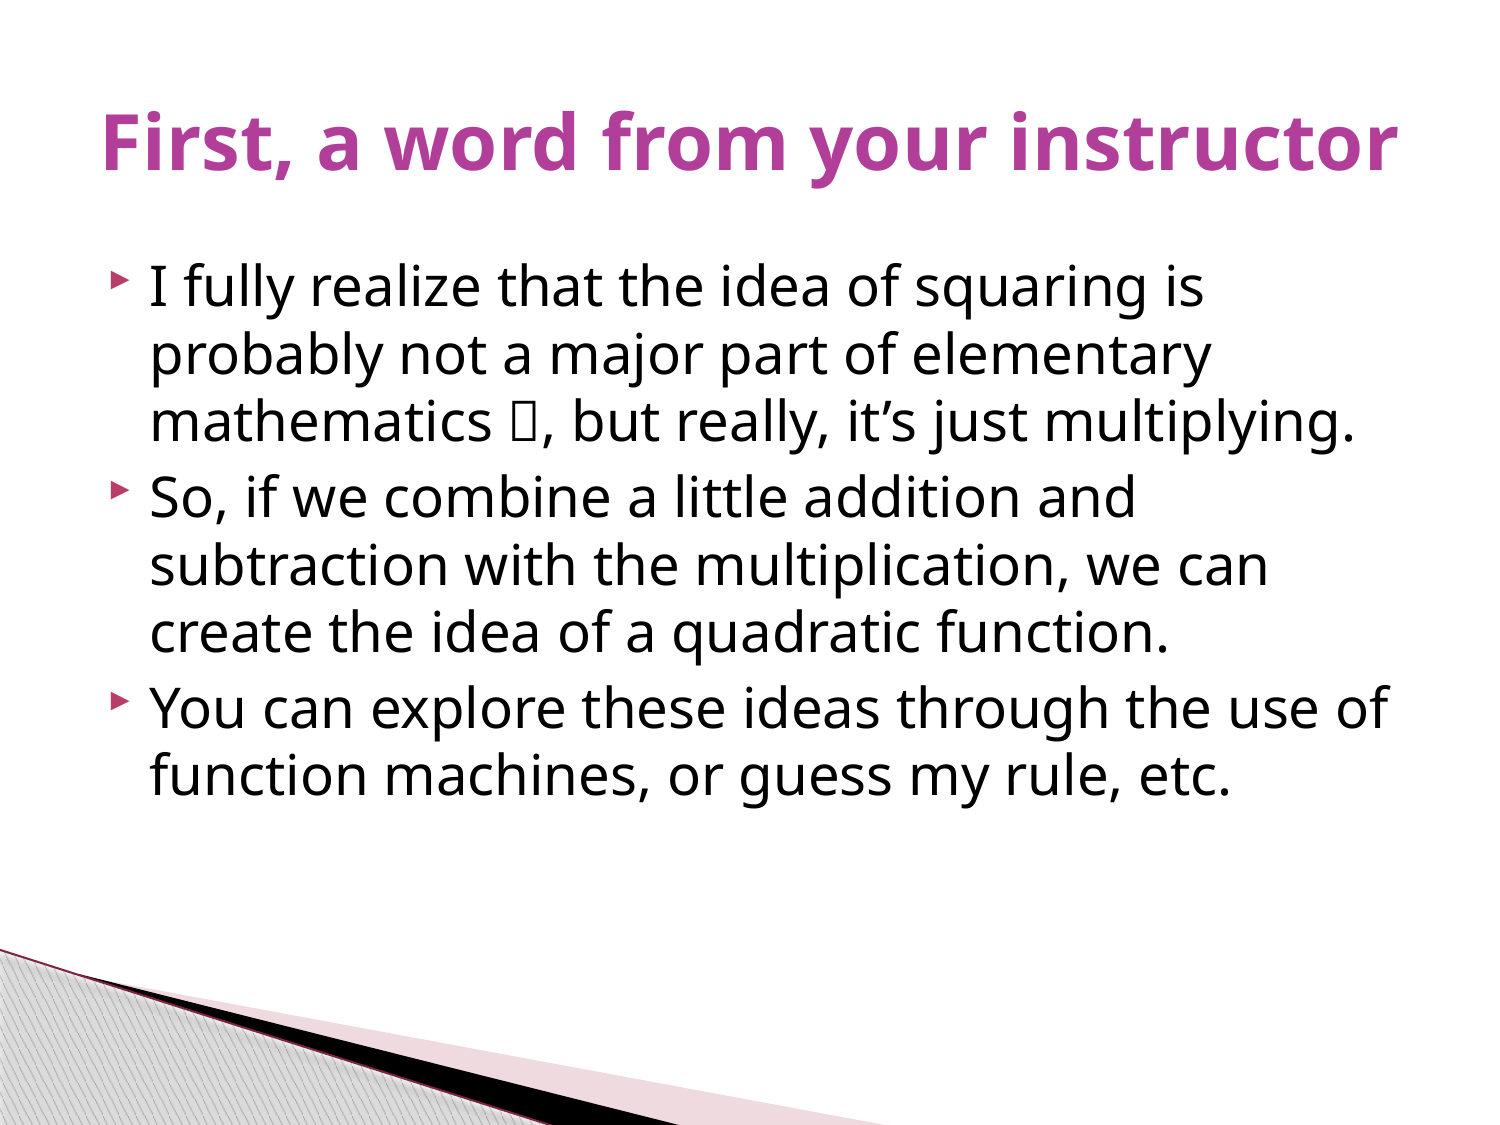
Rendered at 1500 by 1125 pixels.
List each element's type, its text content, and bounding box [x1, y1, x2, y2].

title First, a word from your instructor [75, 45, 1425, 233]
list I fully realize that the idea of squaring is probably not a major part of elementary mathematics , but really, it’s just multiplying. So, if we combine a little addition and subtraction with the multiplication, we can create the idea of a quadratic function. You can explore these ideas through the use of function machines, or guess my rule, etc. [75, 243, 1425, 986]
